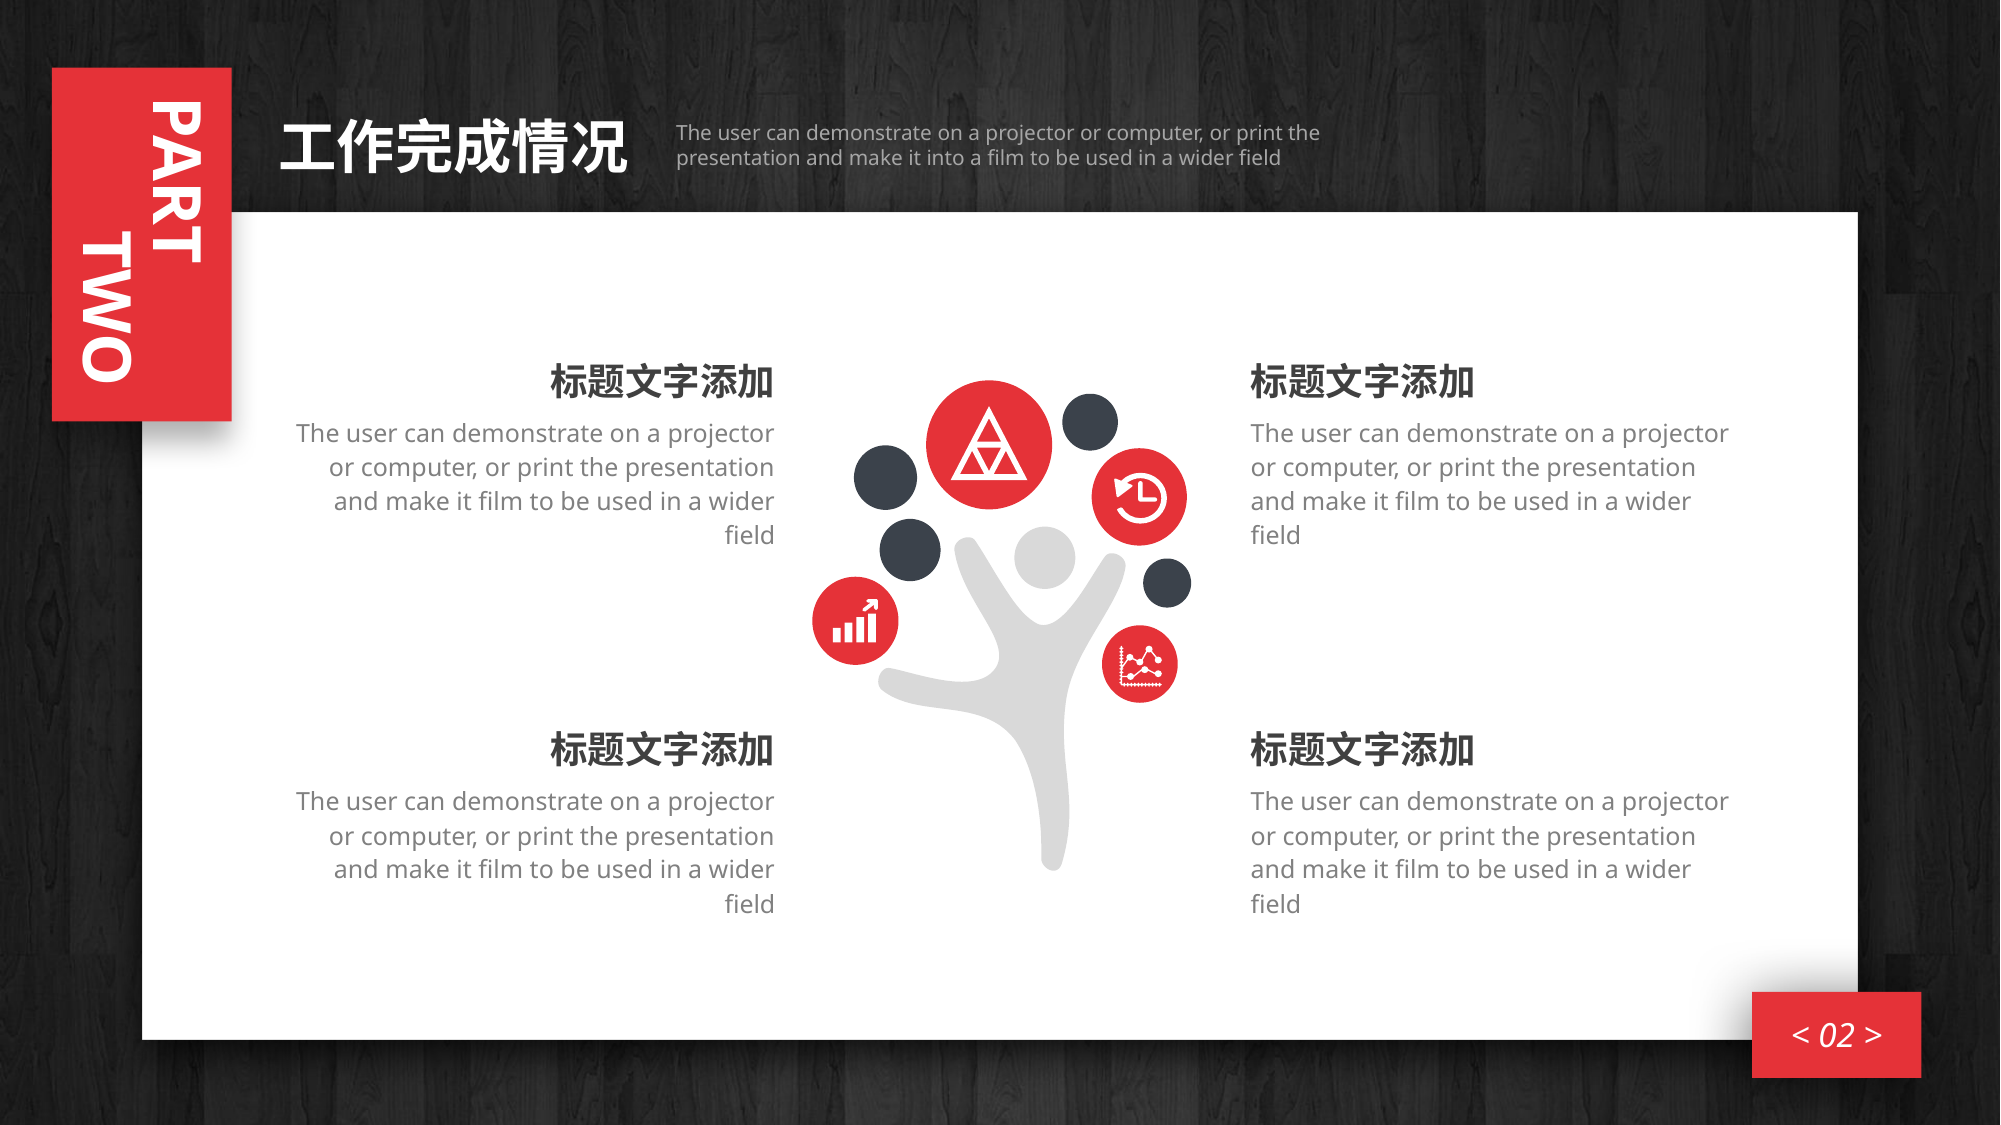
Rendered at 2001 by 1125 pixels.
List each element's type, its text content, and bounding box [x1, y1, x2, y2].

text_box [1235, 350, 1762, 556]
picture [0, 0, 2000, 1125]
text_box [1235, 718, 1762, 925]
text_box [264, 350, 791, 525]
text_box 工作完成情况 [264, 102, 953, 188]
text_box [264, 718, 791, 894]
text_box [812, 380, 1192, 871]
text_box The user can demonstrate on a projector or computer, or print the presentation and make it into a film to be used in a wider field [661, 112, 1439, 178]
